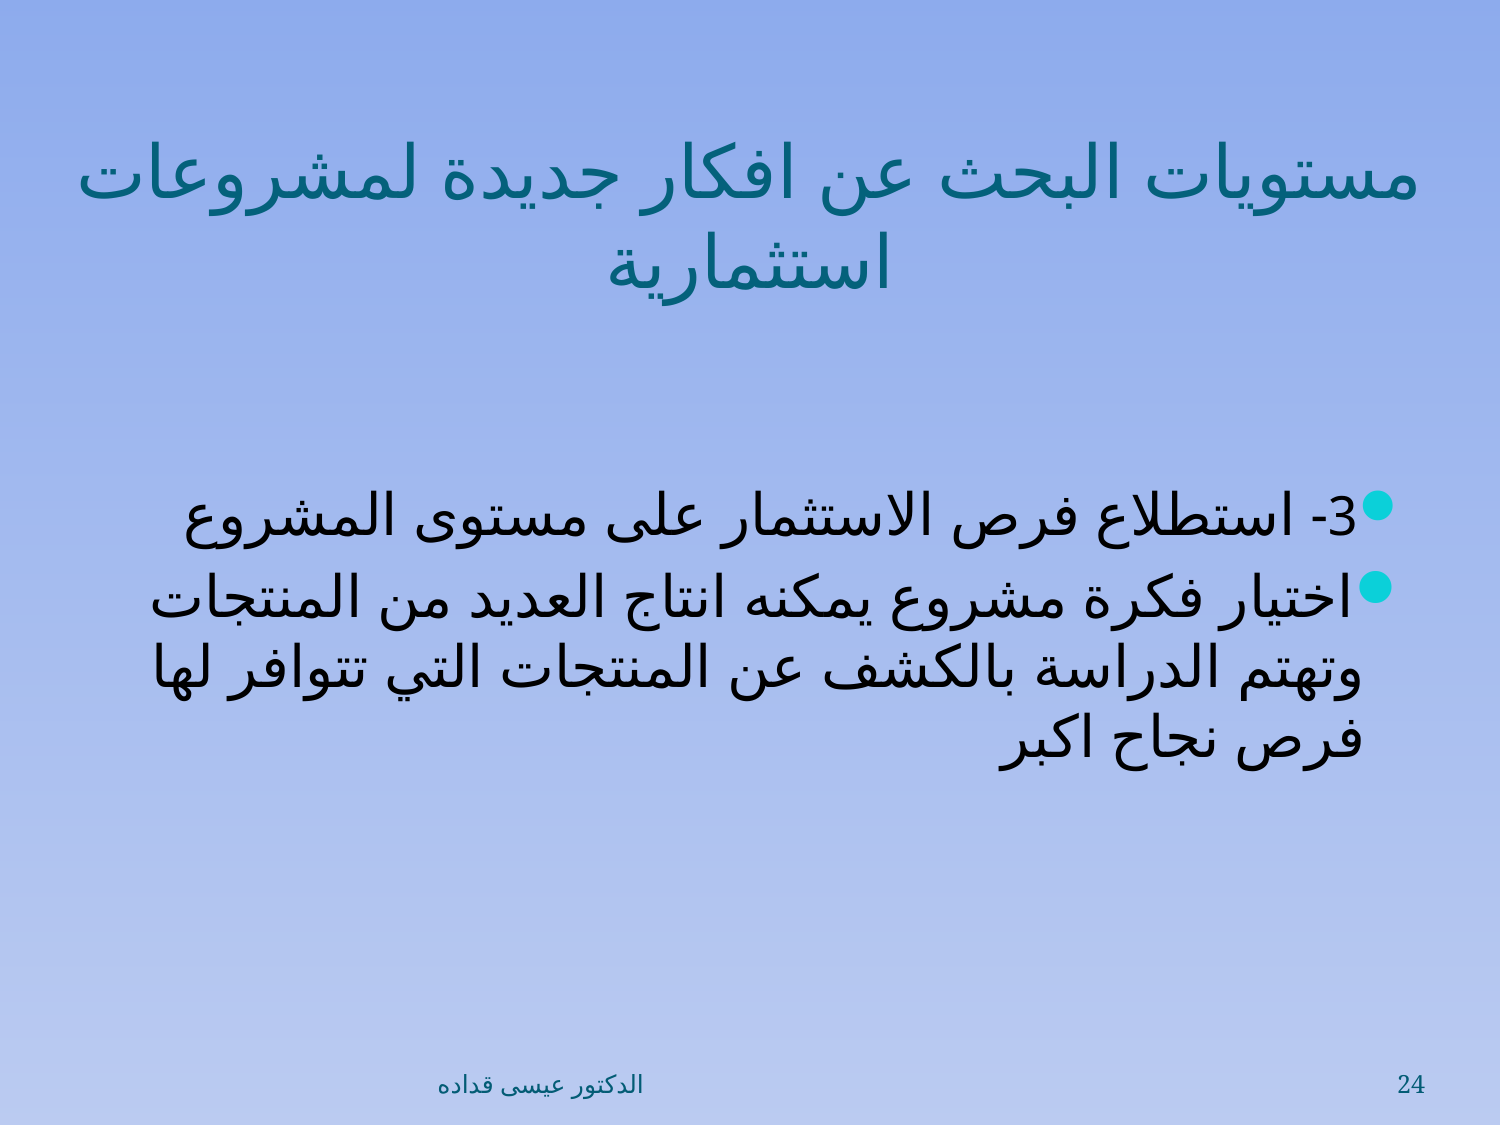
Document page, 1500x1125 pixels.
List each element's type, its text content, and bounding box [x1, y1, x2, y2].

slide_number 24 [1299, 1042, 1425, 1103]
list 3- استطلاع فرص الاستثمار على مستوى المشروع اختيار فكرة مشروع يمكنه انتاج العديد من المنتجات وتهتم الدراسة بالكشف عن المنتجات التي تتوافر لها فرص نجاح اكبر [75, 317, 1425, 1038]
footer الدكتور عيسى قداده [437, 1042, 988, 1103]
title مستويات البحث عن افكار جديدة لمشروعات استثمارية [75, 115, 1425, 303]
